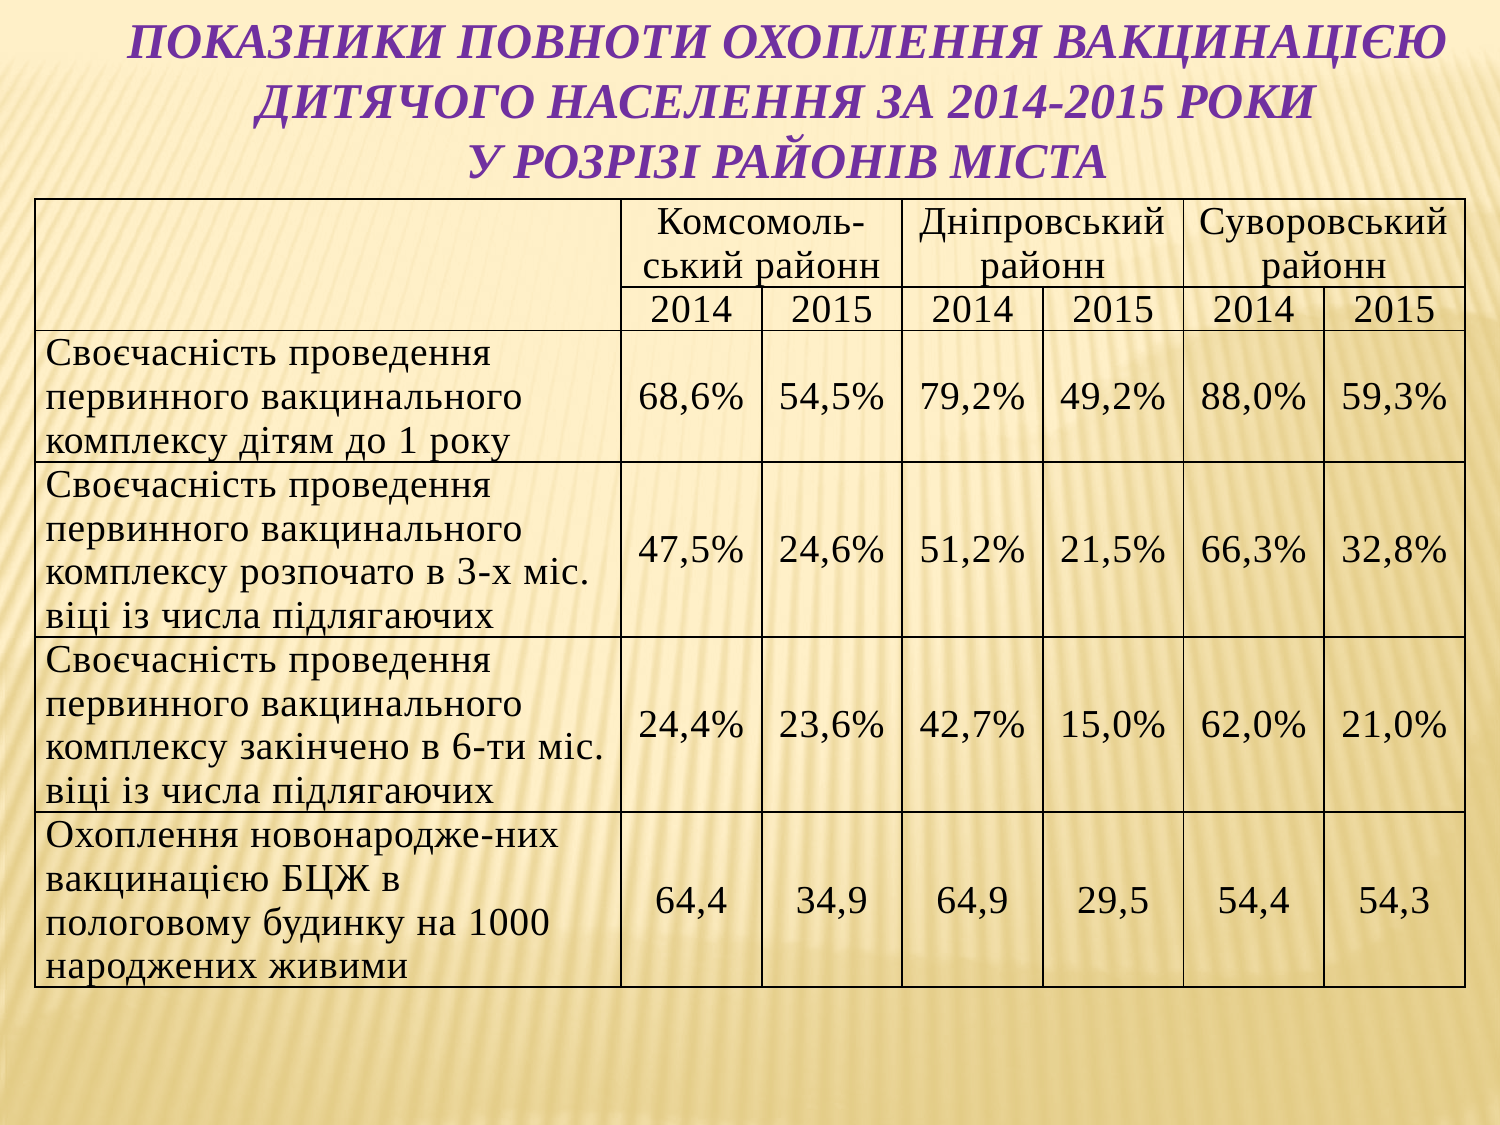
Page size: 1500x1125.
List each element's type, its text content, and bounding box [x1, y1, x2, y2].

table_cell Своєчасність проведення первинного вакцинального комплексу закінчено в 6-ти міс. віці із числа підлягаючих [36, 638, 620, 811]
table_cell 34,9 [763, 813, 901, 986]
text_box ПОКАЗНИКИ ПОВНОТИ ОХОПЛЕННЯ ВАКЦИНАЦІЄЮ ДИТЯЧОГО НАСЕЛЕННЯ ЗА 2014-2015 РОКИ У РОЗРІЗІ РАЙОНІВ МІСТА [35, 1, 1465, 242]
table_cell 59,3% [1325, 331, 1464, 461]
table_cell 2015 [763, 288, 901, 330]
table_cell 21,5% [1044, 463, 1183, 636]
table_cell 51,2% [903, 463, 1042, 636]
table_cell 29,5 [1044, 813, 1183, 986]
table_header Суворовський районн [1184, 242, 1464, 286]
table_cell 54,3 [1325, 813, 1464, 986]
table_cell Своєчасність проведення первинного вакцинального комплексу дітям до 1 року [36, 331, 620, 461]
table_cell 64,9 [903, 813, 1042, 986]
table_header Дніпровський районн [903, 242, 1183, 286]
table_cell 15,0% [1044, 638, 1183, 811]
table_cell 2014 [622, 288, 761, 330]
table_cell 68,6% [622, 331, 761, 461]
table_cell 23,6% [763, 638, 901, 811]
table_cell 79,2% [903, 331, 1042, 461]
table_header Комсомоль-ський районн [622, 242, 901, 286]
table_cell 2015 [1044, 288, 1183, 330]
table_cell 54,4 [1184, 813, 1323, 986]
table_cell 2014 [1184, 288, 1323, 330]
table_cell Своєчасність проведення первинного вакцинального комплексу розпочато в 3-х міс. віці із числа підлягаючих [36, 463, 620, 636]
table_cell 62,0% [1184, 638, 1323, 811]
table_cell 21,0% [1325, 638, 1464, 811]
table_cell 88,0% [1184, 331, 1323, 461]
table_cell 24,4% [622, 638, 761, 811]
table_cell 2015 [1325, 288, 1464, 330]
table_cell 24,6% [763, 463, 901, 636]
table_cell 64,4 [622, 813, 761, 986]
table_cell 49,2% [1044, 331, 1183, 461]
table_cell 47,5% [622, 463, 761, 636]
table_cell 42,7% [903, 638, 1042, 811]
table_cell 54,5% [763, 331, 901, 461]
table_cell 2014 [903, 288, 1042, 330]
table_cell 66,3% [1184, 463, 1323, 636]
table_cell 32,8% [1325, 463, 1464, 636]
table_header [36, 242, 620, 330]
table_cell Охоплення новонародже-них вакцинацією БЦЖ в пологовому будинку на 1000 народжених живими [36, 813, 620, 986]
